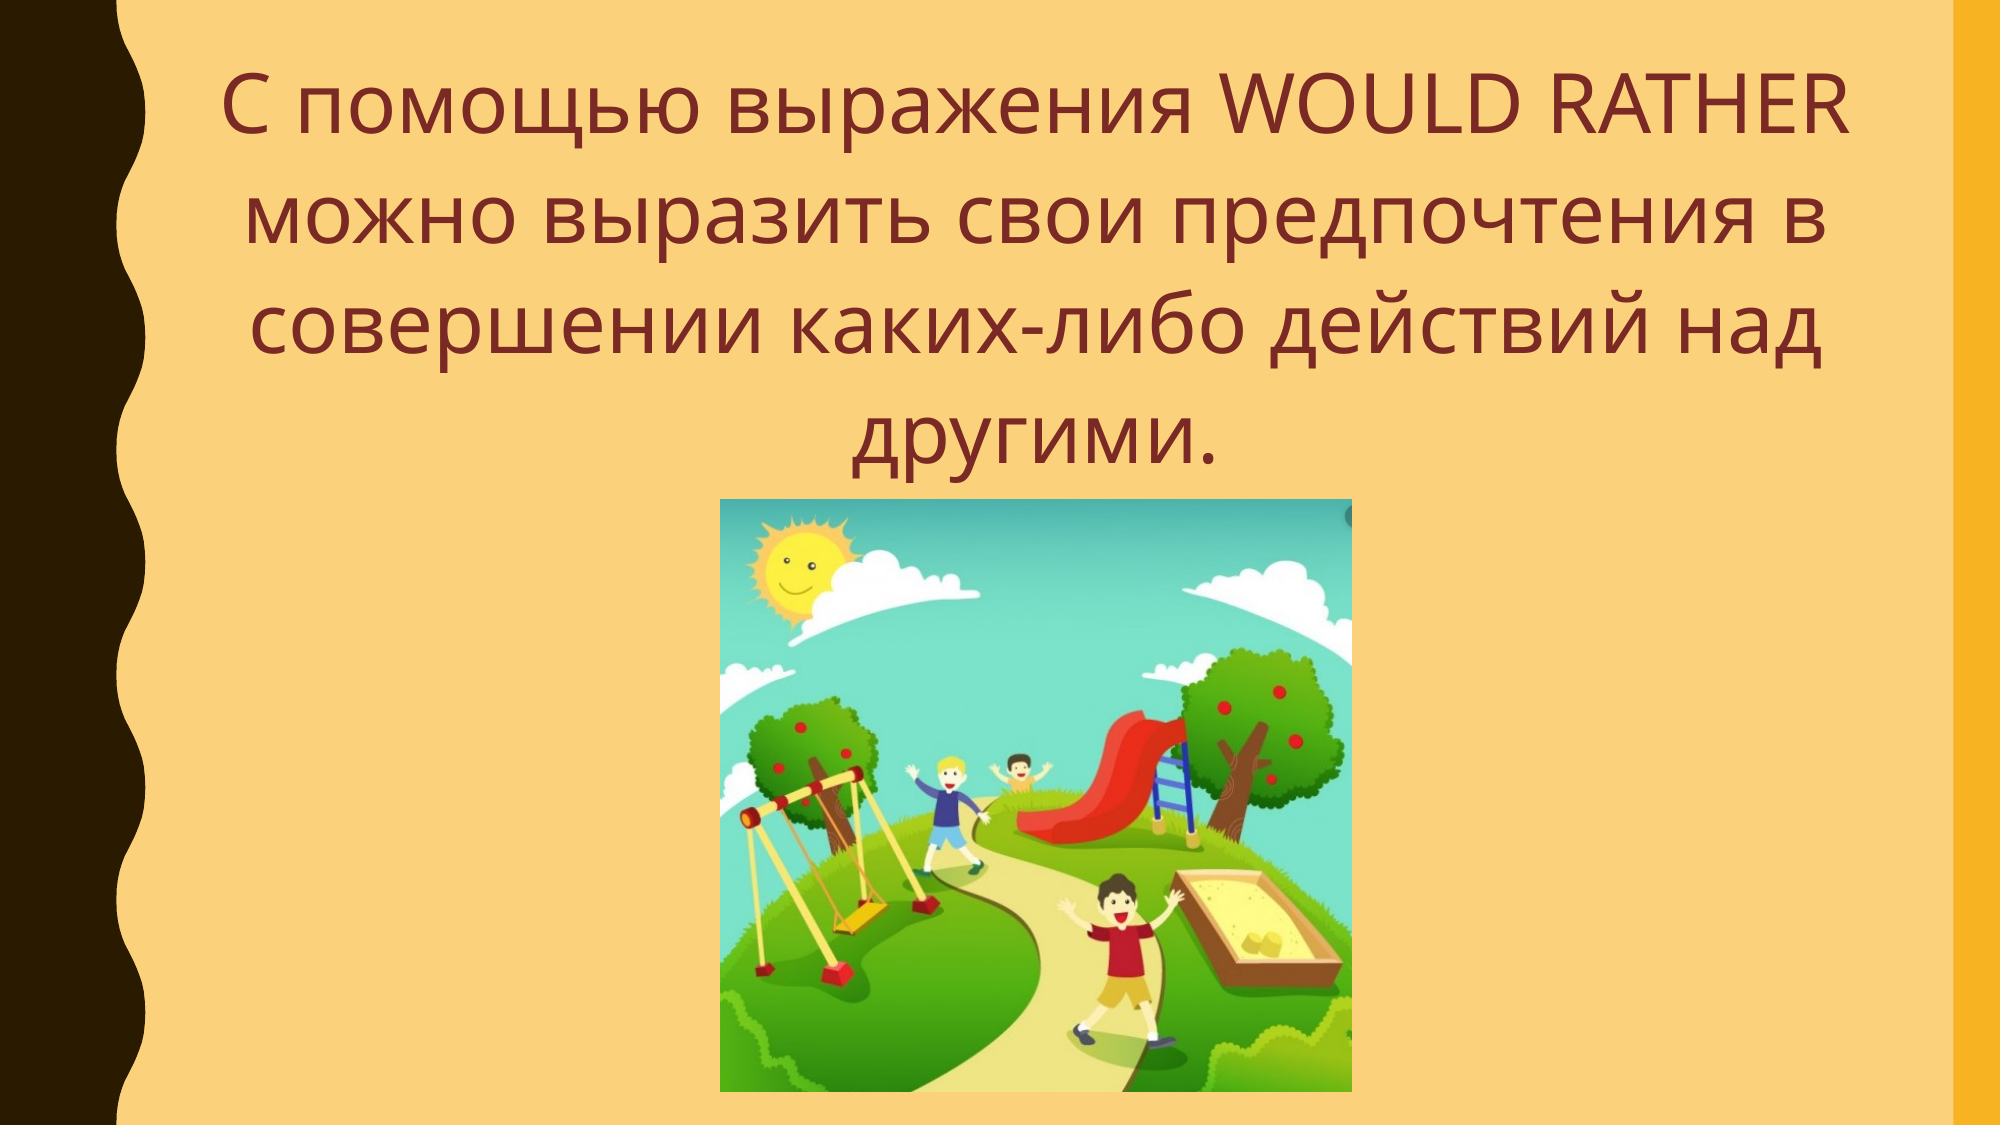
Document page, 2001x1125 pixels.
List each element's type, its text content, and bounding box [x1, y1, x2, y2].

list С помощью выражения WOULD RATHER можно выразить свои предпочтения в совершении каких-либо действий над другими. [200, 33, 1871, 959]
picture [720, 499, 1352, 1092]
